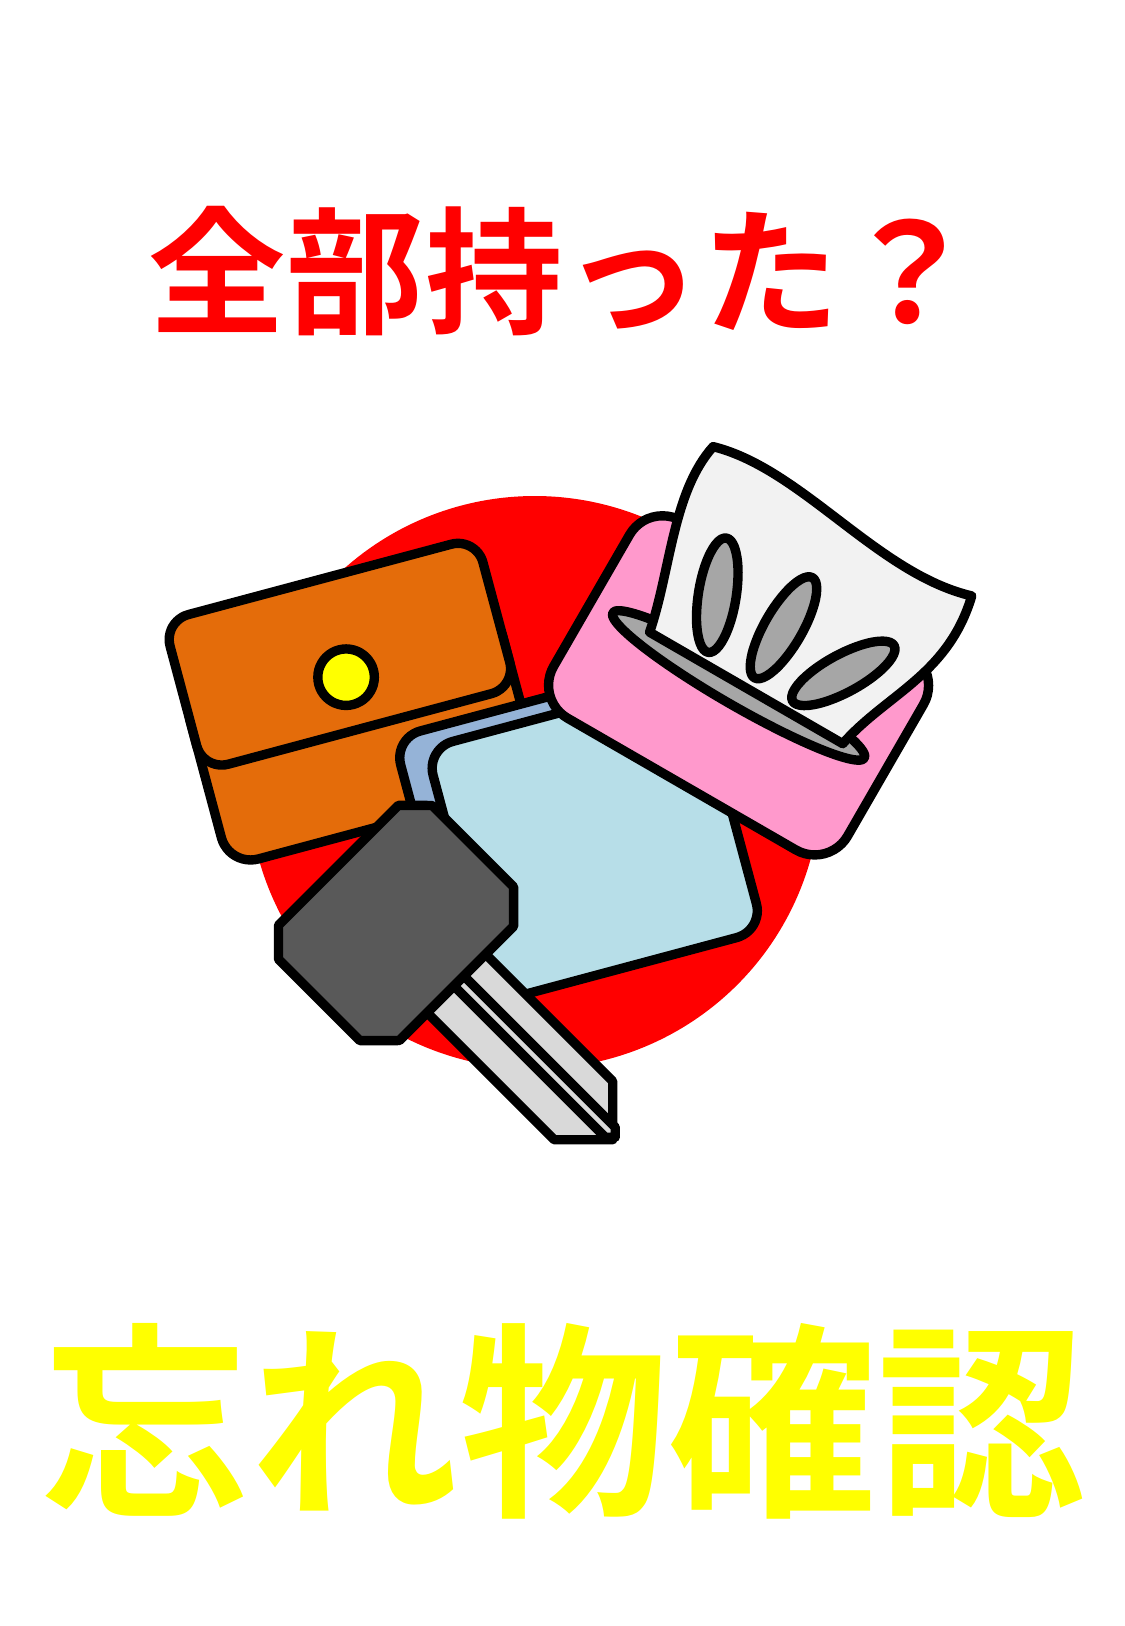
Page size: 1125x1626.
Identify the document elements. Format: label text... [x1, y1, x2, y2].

text_box 忘れ物確認 [23, 1284, 1104, 1550]
text_box 全部持った？ [23, 179, 1104, 359]
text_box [190, 495, 951, 1197]
